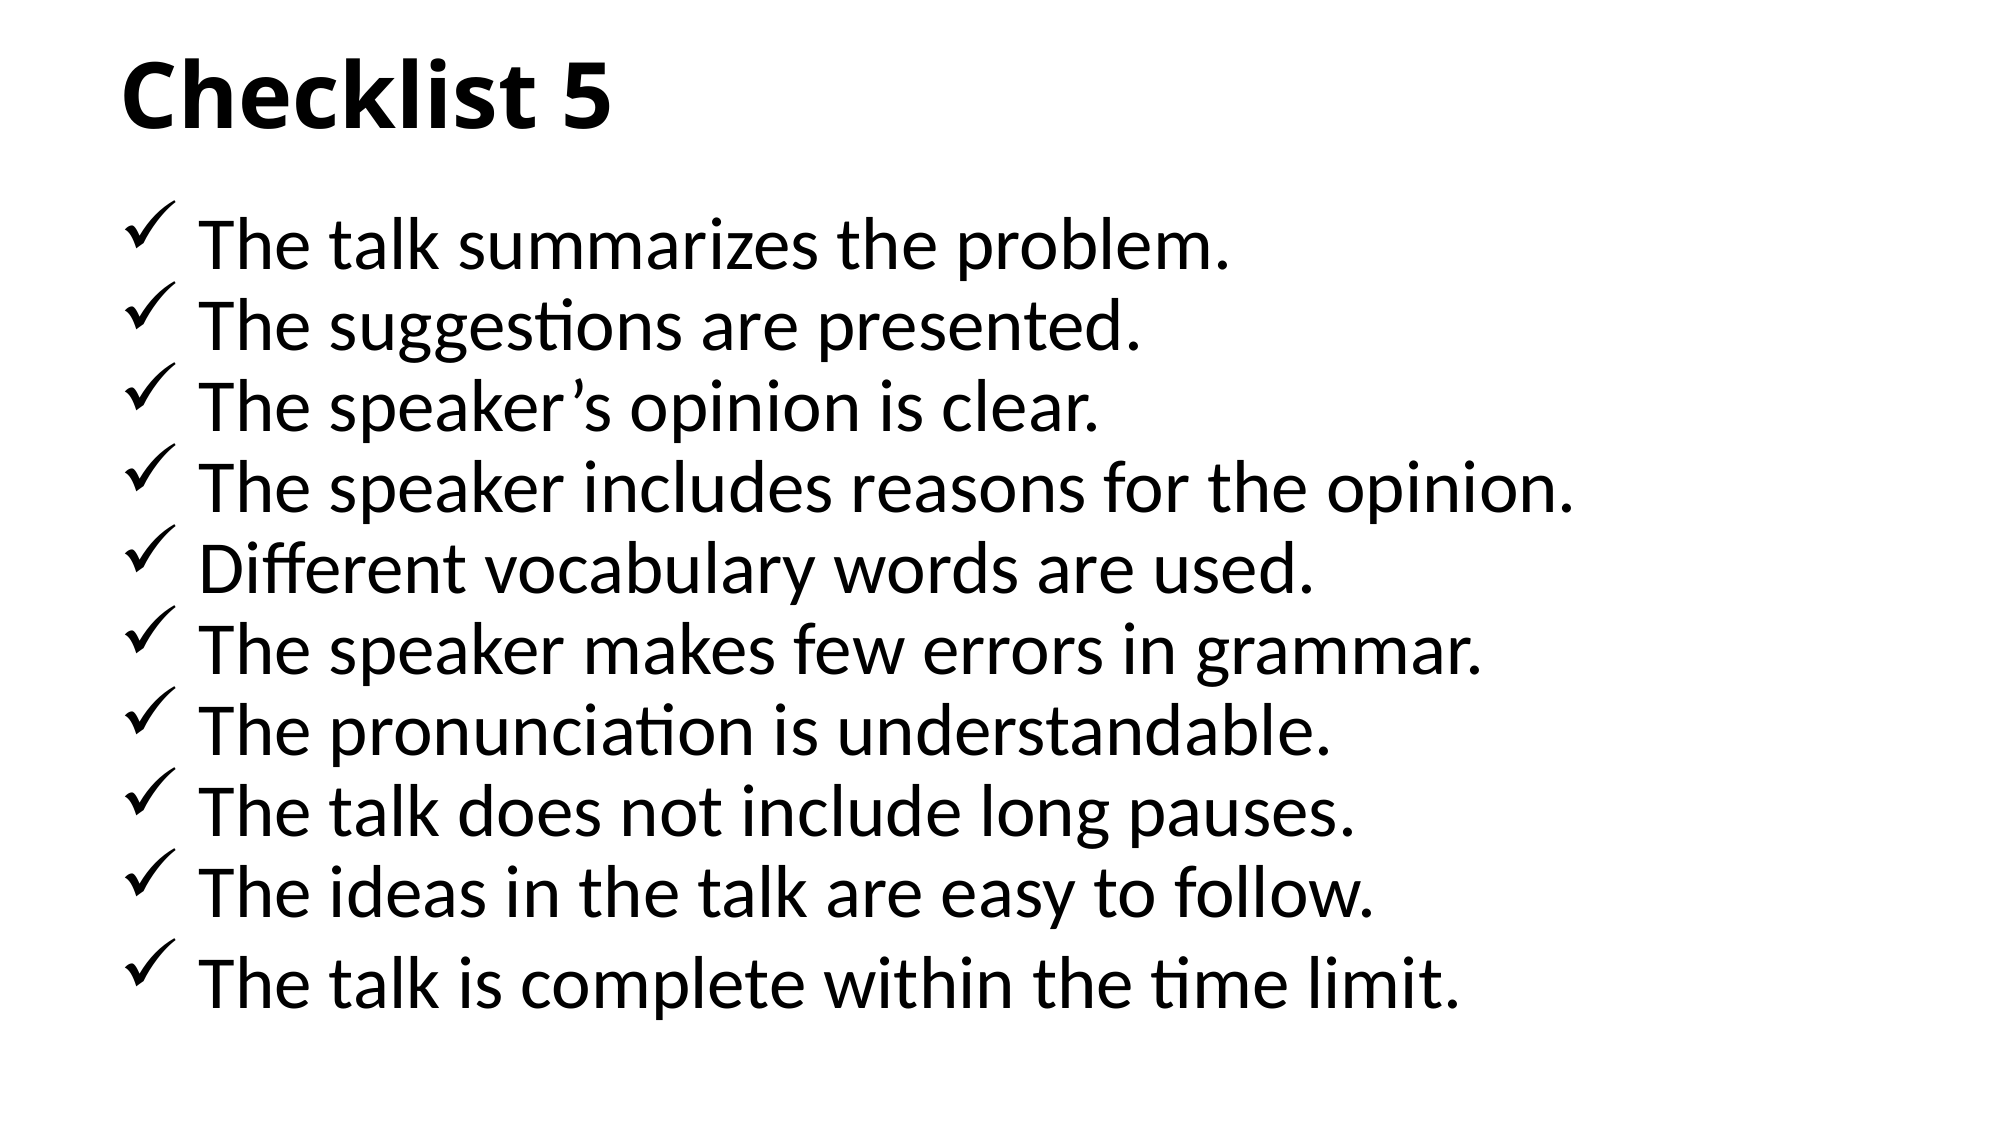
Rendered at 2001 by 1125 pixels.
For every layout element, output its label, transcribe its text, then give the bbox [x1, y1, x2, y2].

list The talk summarizes the problem. The suggestions are presented. The speaker’s opinion is clear. The speaker includes reasons for the opinion. Different vocabulary words are used. The speaker makes few errors in grammar. The pronunciation is understandable. The talk does not include long pauses. The ideas in the talk are easy to follow. The talk is complete within the time limit. [104, 197, 1939, 1125]
title Checklist 5 [104, 0, 1863, 197]
